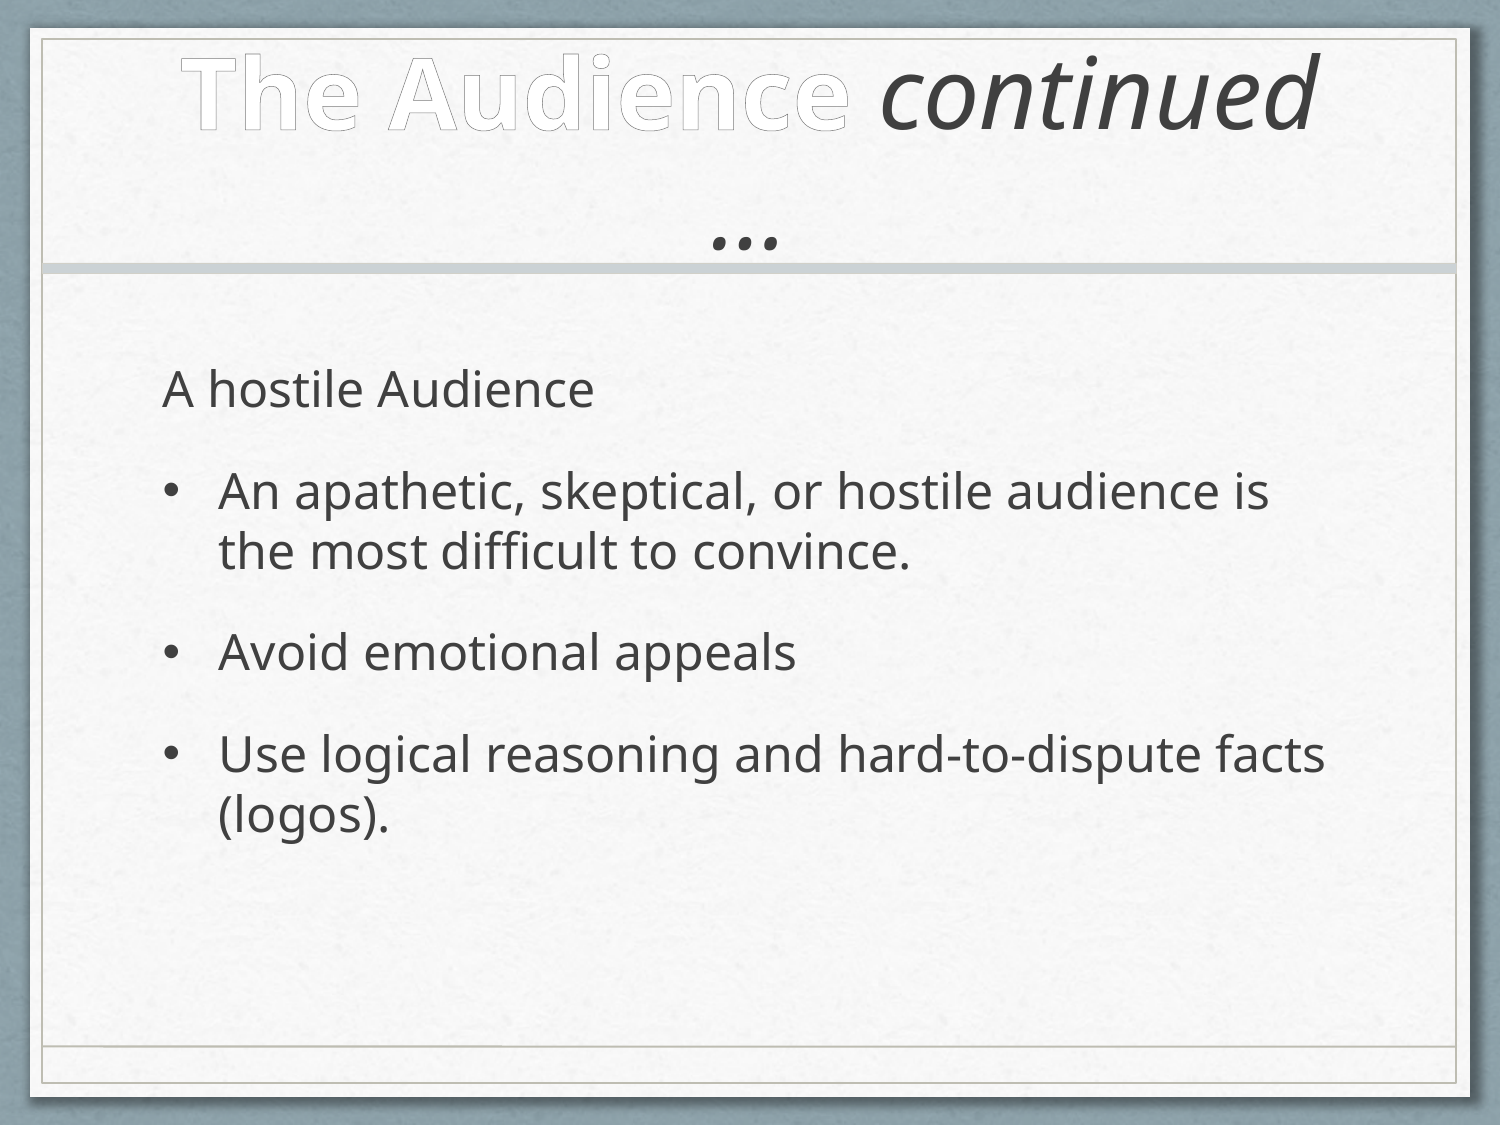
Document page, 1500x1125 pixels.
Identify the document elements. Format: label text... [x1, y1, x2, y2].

list A hostile Audience An apathetic, skeptical, or hostile audience is the most difficult to convince. Avoid emotional appeals Use logical reasoning and hard-to-dispute facts (logos). [147, 350, 1353, 995]
picture [30, 28, 1470, 1097]
title The Audience continued … [147, 40, 1353, 260]
